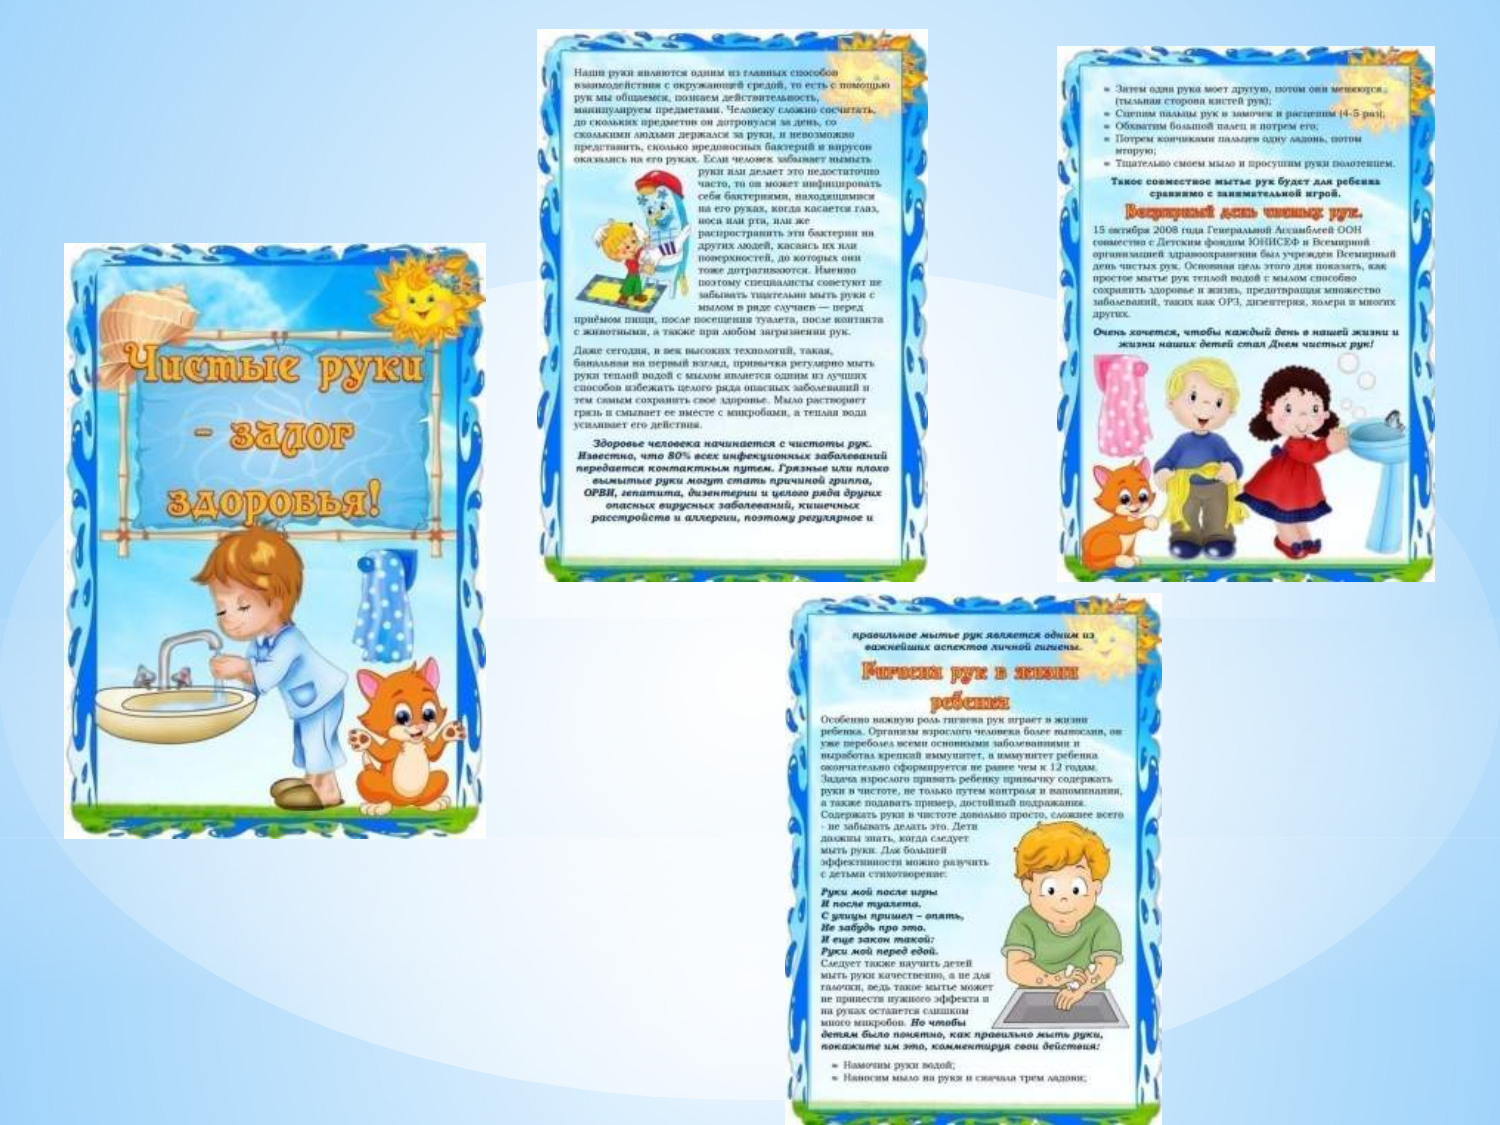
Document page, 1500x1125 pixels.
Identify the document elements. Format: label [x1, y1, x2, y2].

picture [785, 593, 1162, 1125]
picture [537, 29, 928, 582]
picture [64, 243, 487, 840]
picture [1056, 46, 1436, 582]
